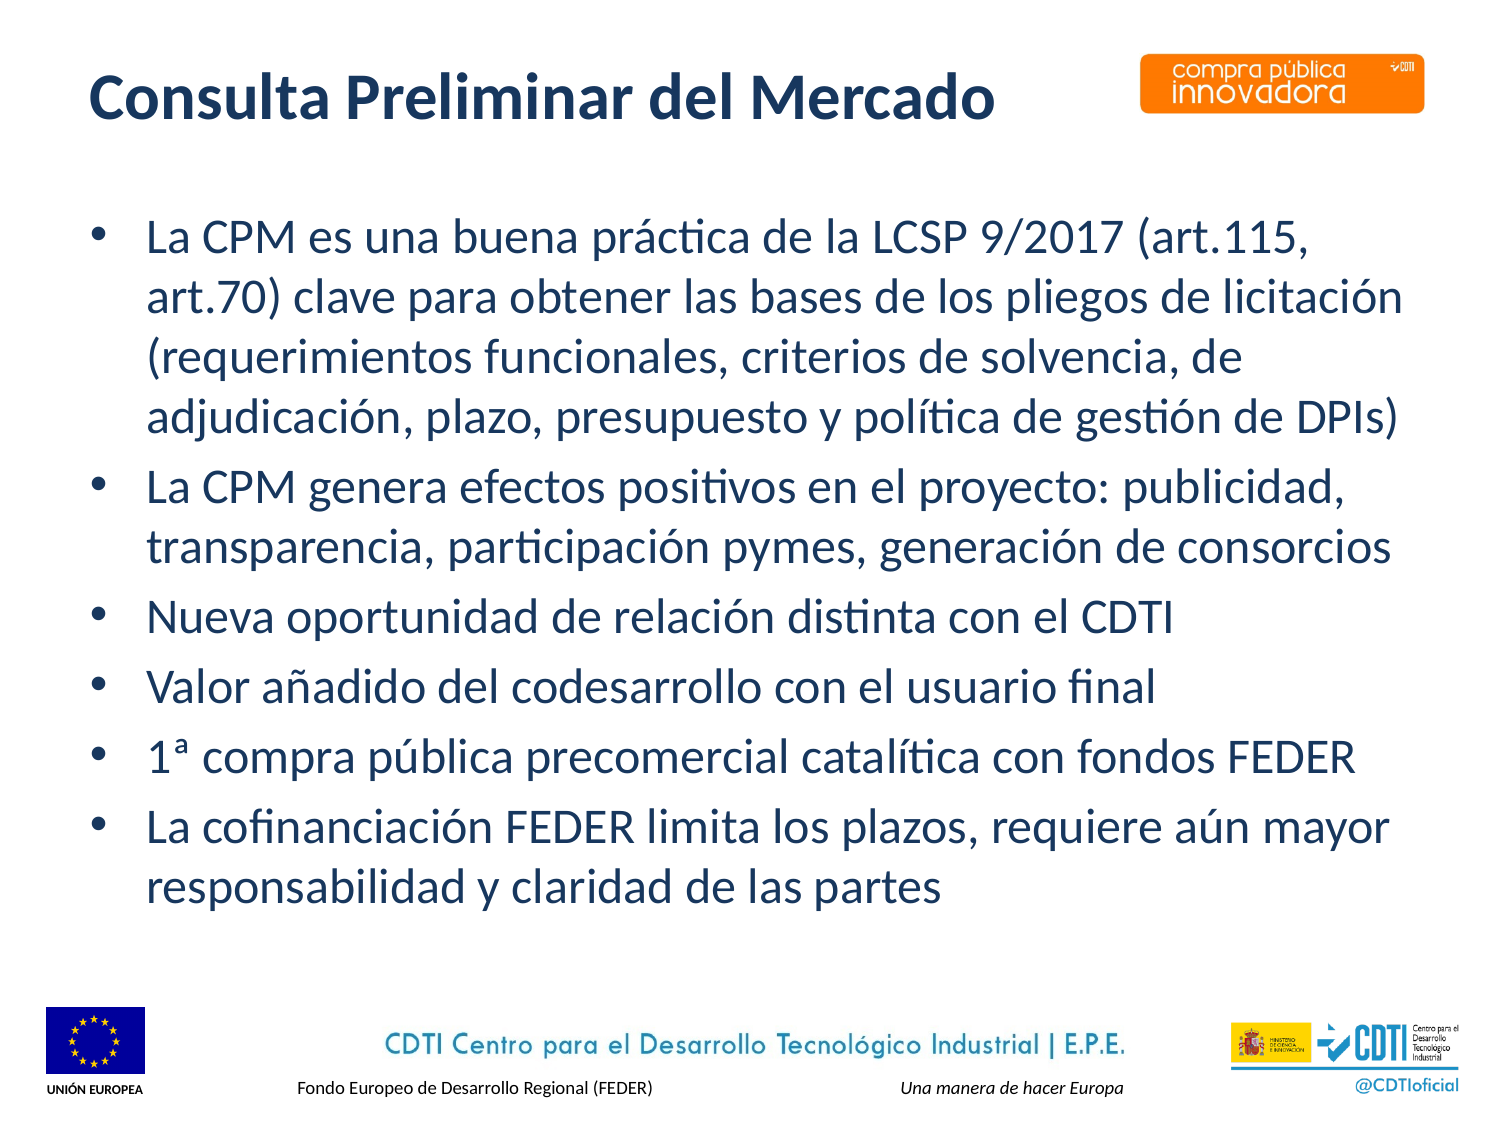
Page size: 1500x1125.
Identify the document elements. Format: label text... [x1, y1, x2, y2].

title Consulta Preliminar del Mercado [75, 45, 1425, 196]
picture [1139, 53, 1426, 114]
picture [371, 1014, 1139, 1074]
list La CPM es una buena práctica de la LCSP 9/2017 (art.115, art.70) clave para obtener las bases de los pliegos de licitación (requerimientos funcionales, criterios de solvencia, de adjudicación, plazo, presupuesto y política de gestión de DPIs) La CPM genera efectos positivos en el proyecto: publicidad, transparencia, participación pymes, generación de consorcios Nueva oportunidad de relación distinta con el CDTI Valor añadido del codesarrollo con el usuario final 1ª compra pública precomercial catalítica con fondos FEDER La cofinanciación FEDER limita los plazos, requiere aún mayor responsabilidad y claridad de las partes [75, 196, 1425, 1000]
picture [46, 1007, 145, 1074]
picture [1231, 1022, 1459, 1094]
